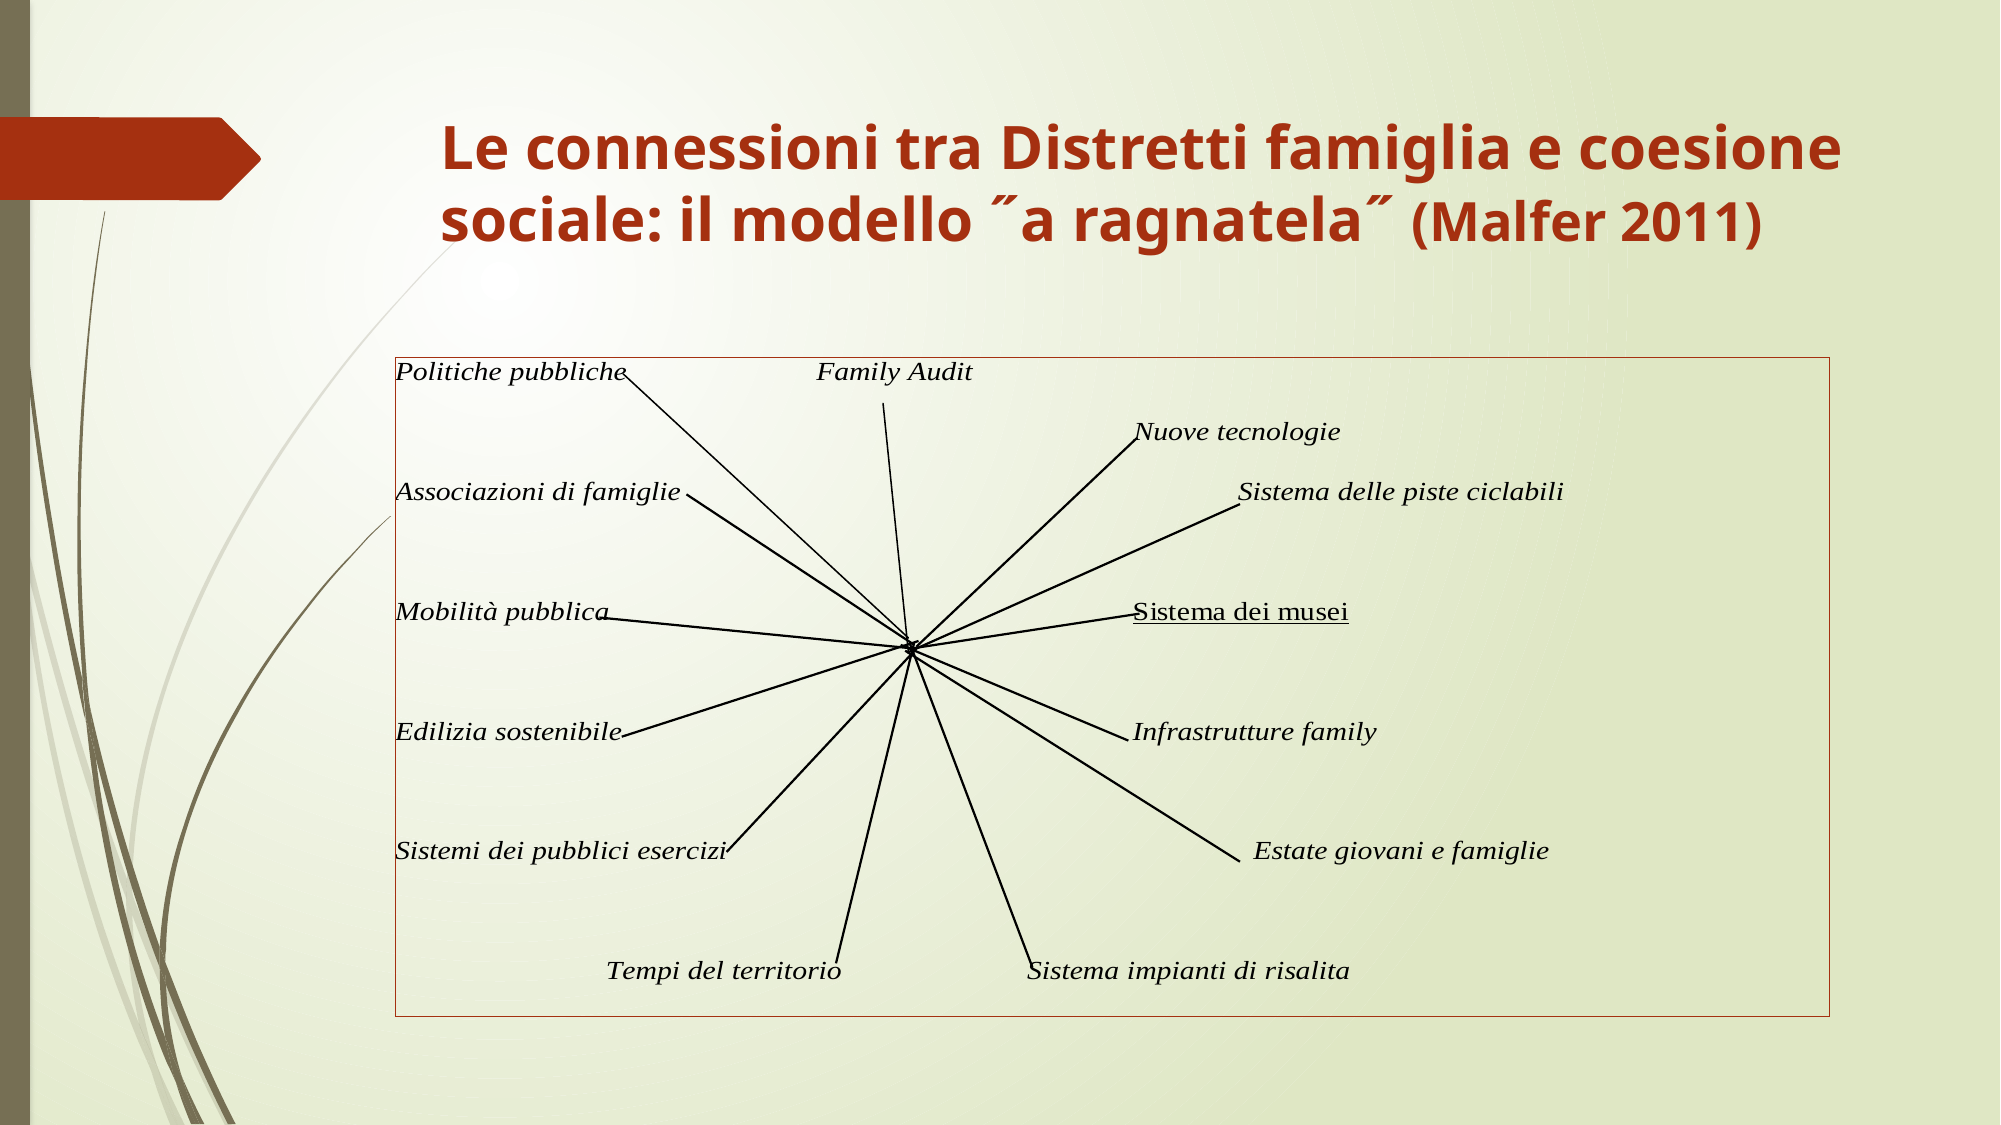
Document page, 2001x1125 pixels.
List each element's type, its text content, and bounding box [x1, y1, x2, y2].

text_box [622, 373, 909, 639]
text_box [882, 645, 909, 654]
title Le connessioni tra Distretti famiglia e coesione sociale: il modello ˝a ragnatela˝ (Malfer 2011) [425, 102, 1888, 313]
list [394, 356, 1830, 1017]
